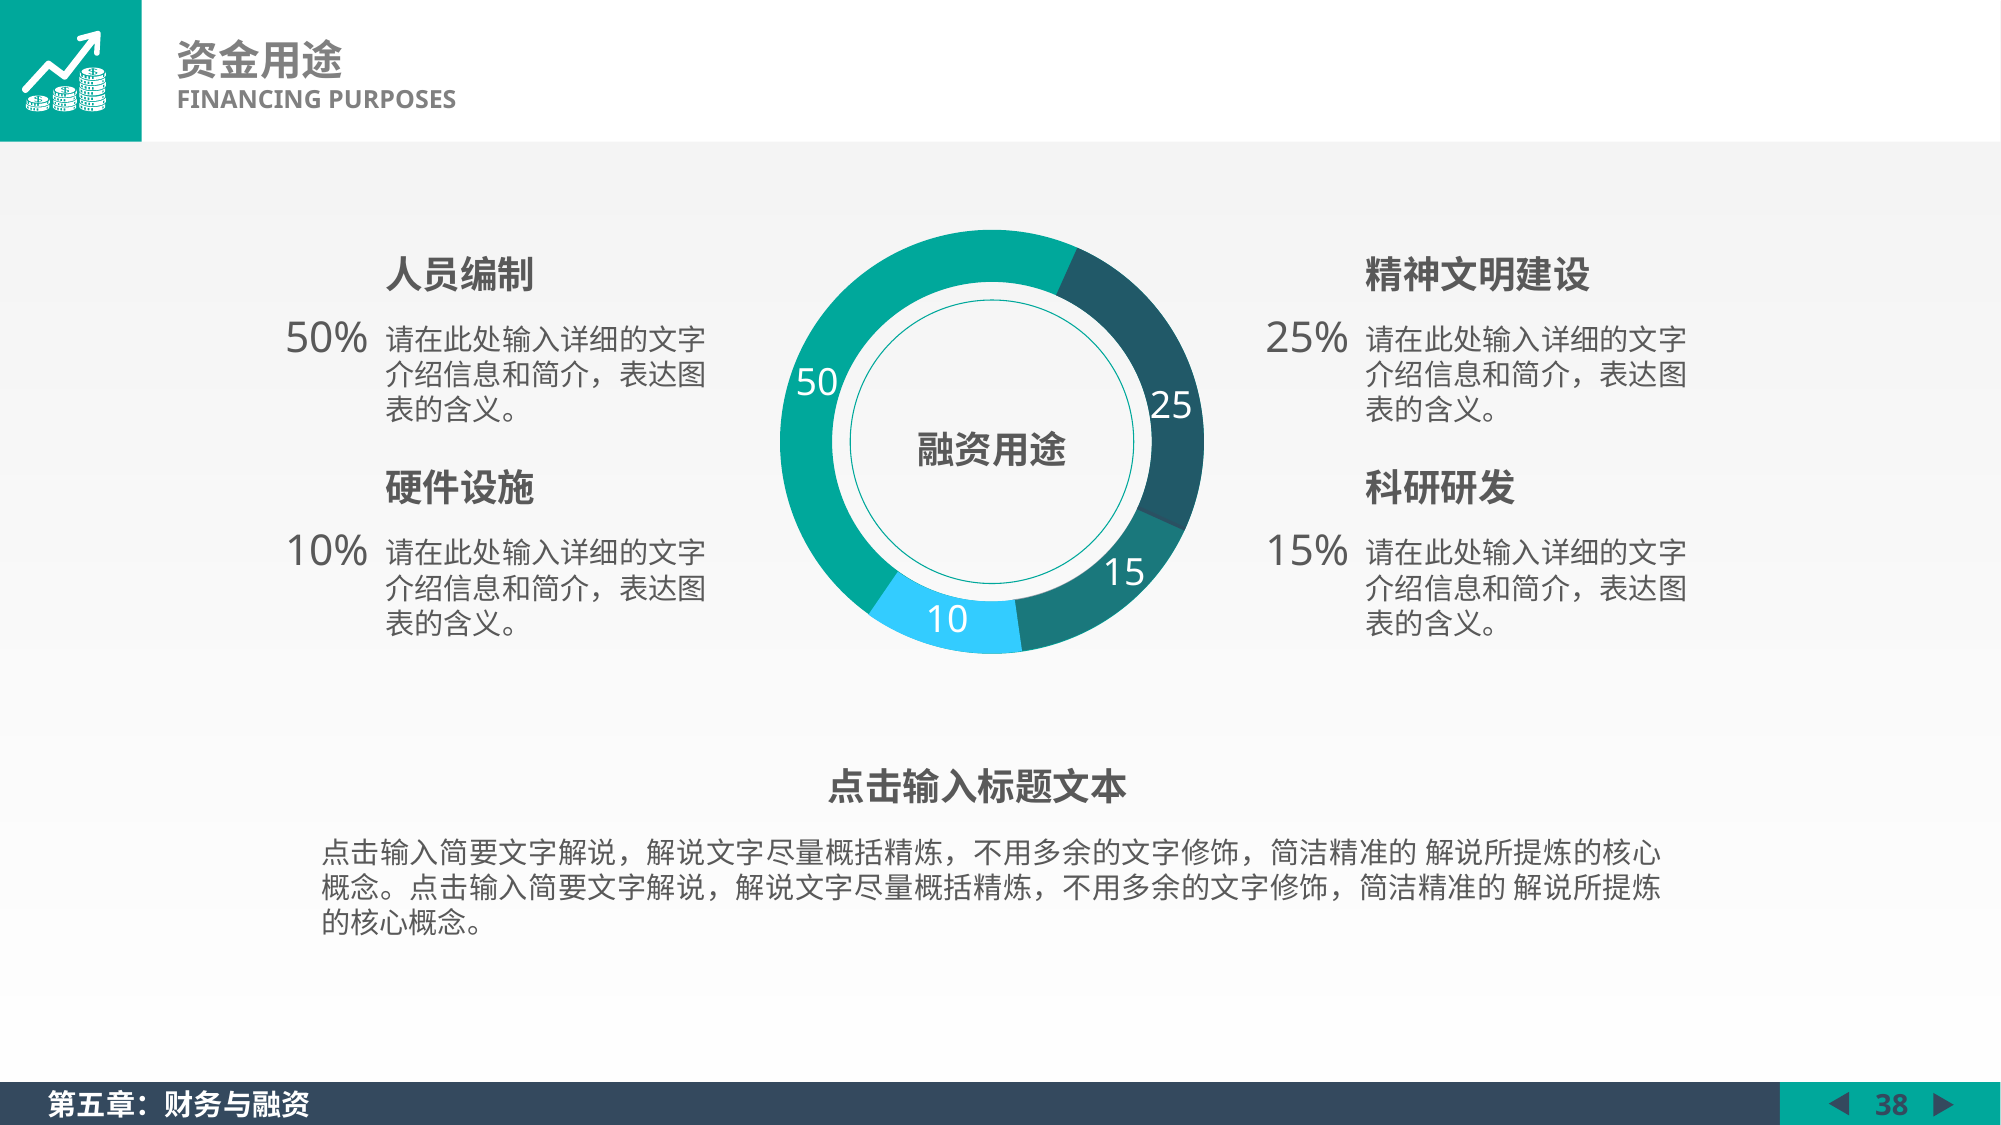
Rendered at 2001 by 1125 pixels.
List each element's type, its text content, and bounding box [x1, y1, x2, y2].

text_box [0, 1080, 8, 1125]
text_box [0, 0, 144, 144]
text_box [992, 270, 1179, 517]
text_box [803, 253, 1168, 595]
text_box 硬件设施 [370, 456, 748, 504]
text_box 15 [1082, 540, 1166, 587]
text_box 25% [1248, 302, 1367, 396]
text_box 请在此处输入详细的文字介绍信息和简介，表达图表的含义。 [1350, 314, 1709, 445]
text_box [22, 30, 101, 93]
text_box [992, 441, 1163, 626]
text_box 50% [267, 302, 386, 396]
text_box [351, 1080, 1778, 1125]
text_box 10 [905, 587, 989, 634]
text_box 科研研发 [1350, 456, 1635, 504]
text_box 资金用途 FINANCING PURPOSES [161, 59, 859, 138]
text_box 25 [1130, 373, 1213, 421]
text_box 15% [1248, 515, 1367, 610]
text_box 点击输入标题文本 [827, 763, 1166, 809]
text_box [79, 67, 106, 112]
text_box 38 [1779, 1078, 2001, 1125]
text_box 人员编制 [370, 243, 748, 290]
text_box 50 [775, 351, 859, 398]
text_box 请在此处输入详细的文字介绍信息和简介，表达图表的含义。 [370, 527, 729, 659]
text_box 请在此处输入详细的文字介绍信息和简介，表达图表的含义。 [370, 314, 729, 445]
text_box [25, 95, 50, 112]
text_box 10% [267, 515, 386, 610]
text_box 第五章：财务与融资 [8, 1078, 351, 1125]
text_box 点击输入简要文字解说，解说文字尽量概括精炼，不用多余的文字修饰，简洁精准的 解说所提炼的核心概念。点击输入简要文字解说，解说文字尽量概括精炼，不用多余的文字修饰，简洁精准的 解说所提炼的核心概念。 [321, 834, 1662, 940]
text_box [882, 441, 1019, 629]
text_box 精神文明建设 [1350, 243, 1635, 290]
text_box [144, 0, 2001, 144]
text_box [52, 86, 77, 112]
text_box 请在此处输入详细的文字介绍信息和简介，表达图表的含义。 [1350, 527, 1709, 659]
